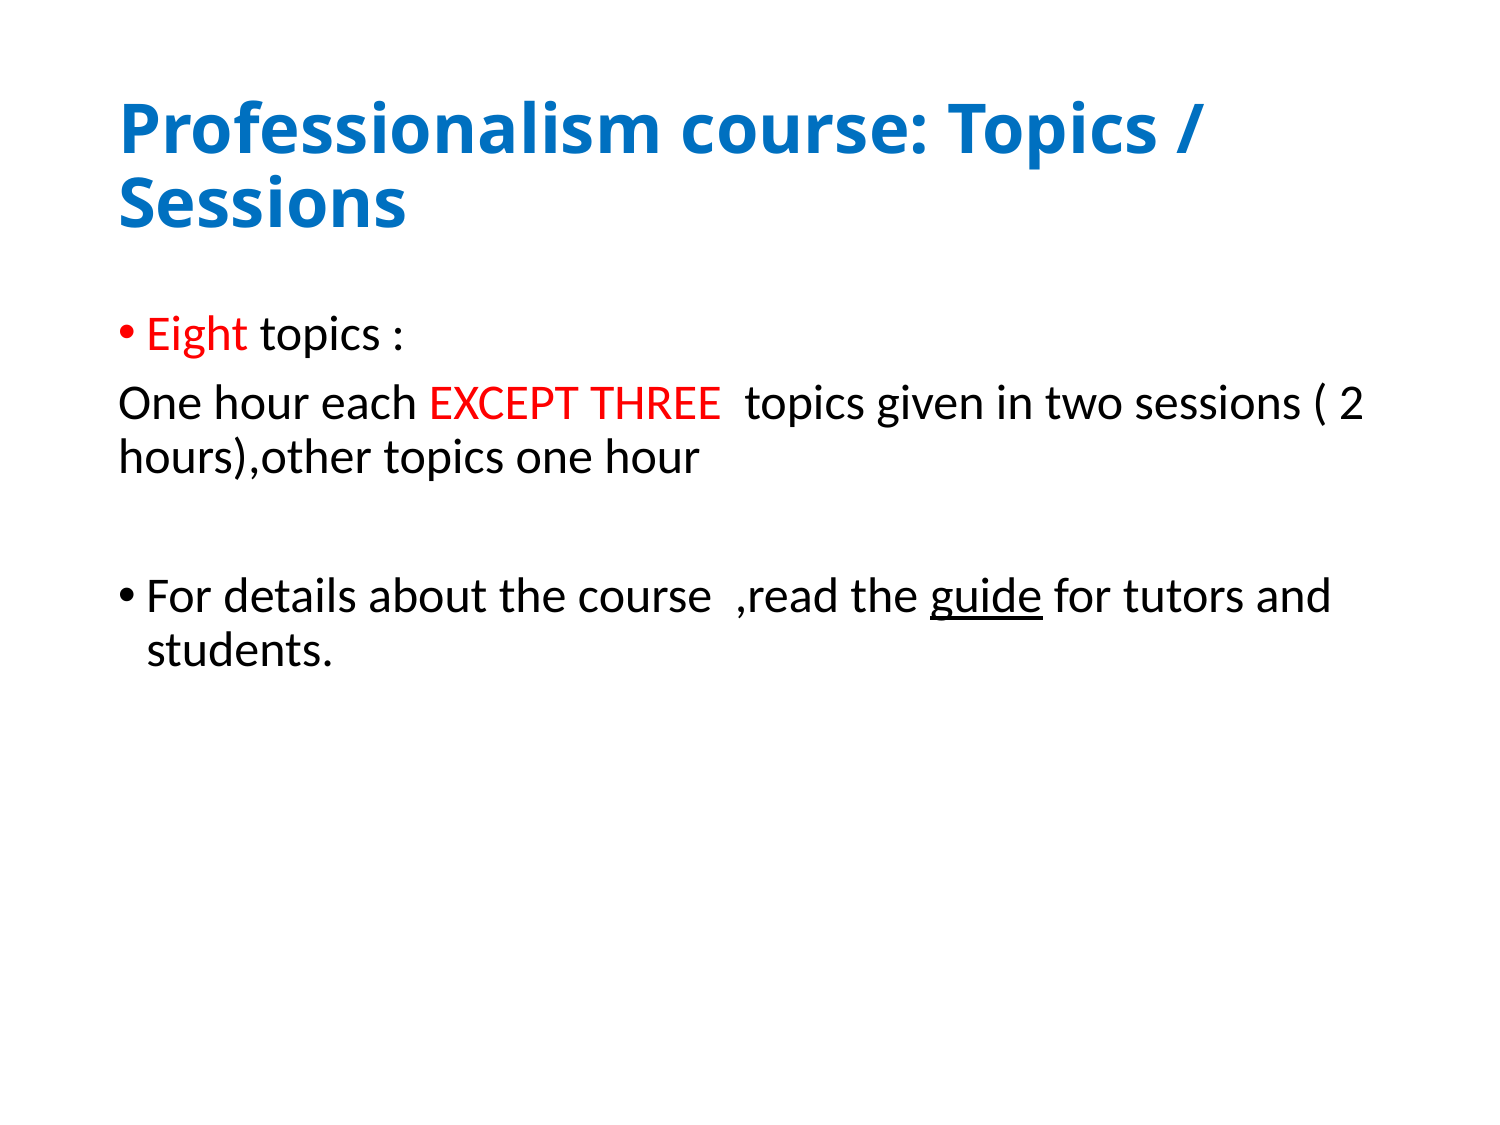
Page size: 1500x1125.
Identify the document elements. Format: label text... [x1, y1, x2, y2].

title Professionalism course: Topics / Sessions [103, 59, 1397, 278]
list Eight topics : One hour each EXCEPT THREE topics given in two sessions ( 2 hours),other topics one hour For details about the course ,read the guide for tutors and students. [103, 299, 1397, 1014]
